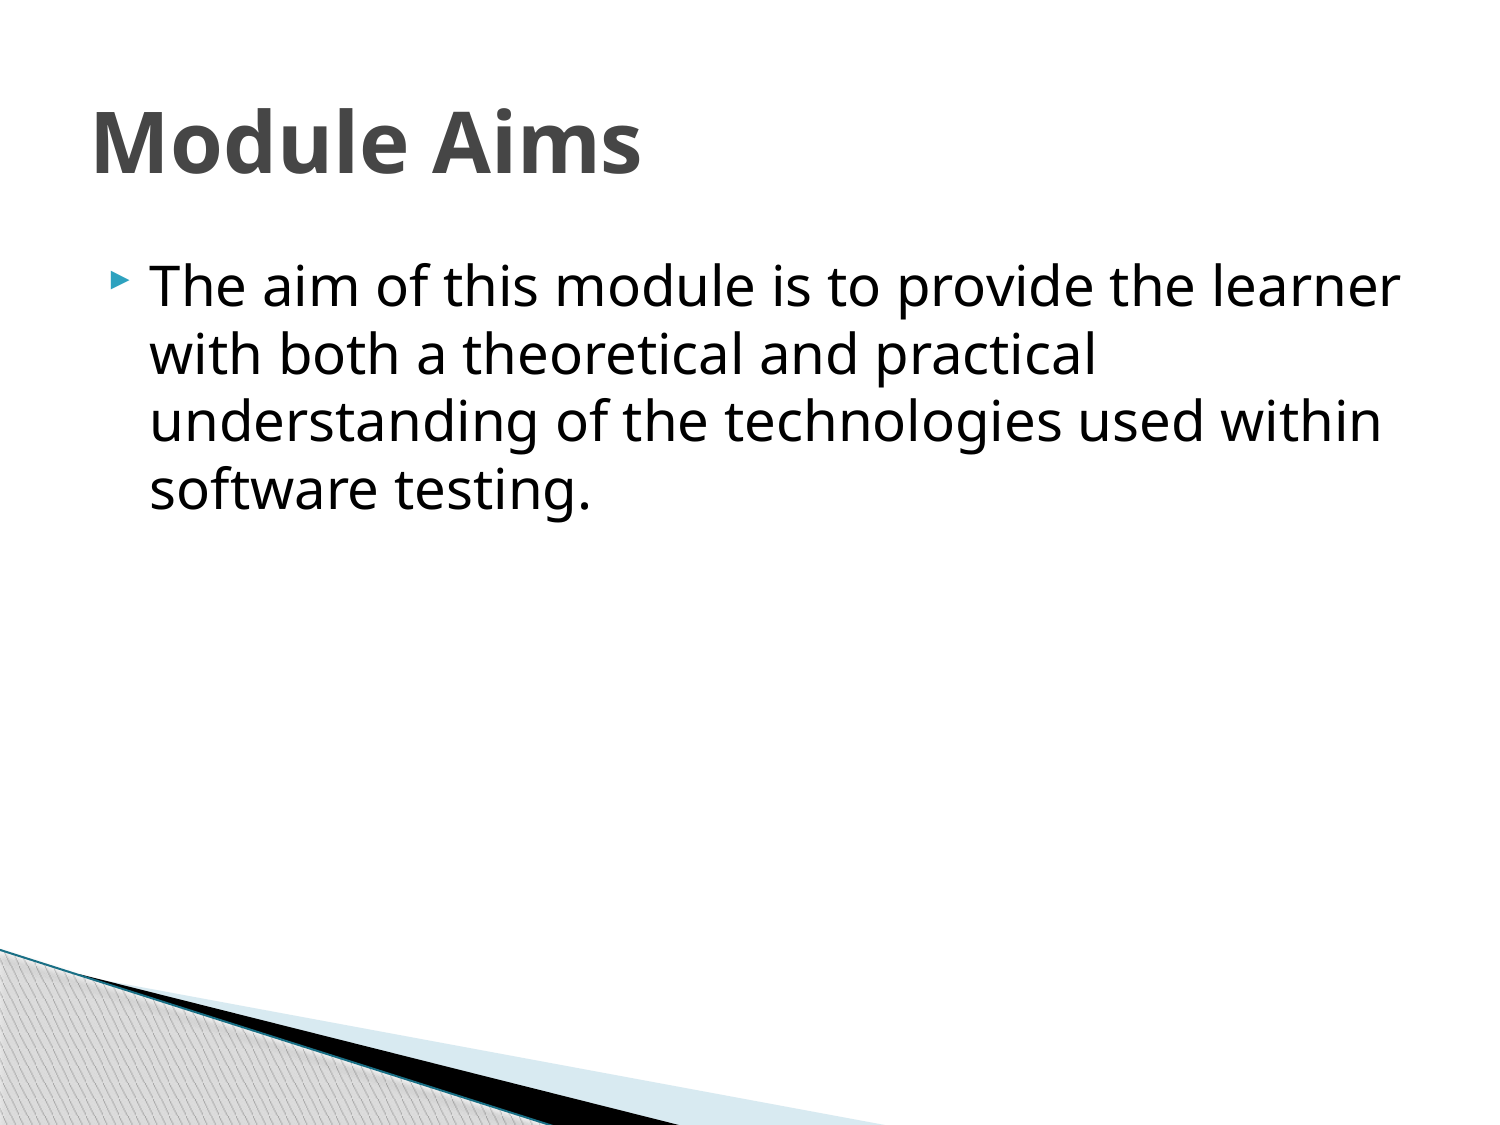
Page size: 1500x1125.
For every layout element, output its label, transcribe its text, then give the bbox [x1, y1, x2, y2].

list The aim of this module is to provide the learner with both a theoretical and practical understanding of the technologies used within software testing. [75, 243, 1425, 986]
title Module Aims [75, 45, 1425, 233]
